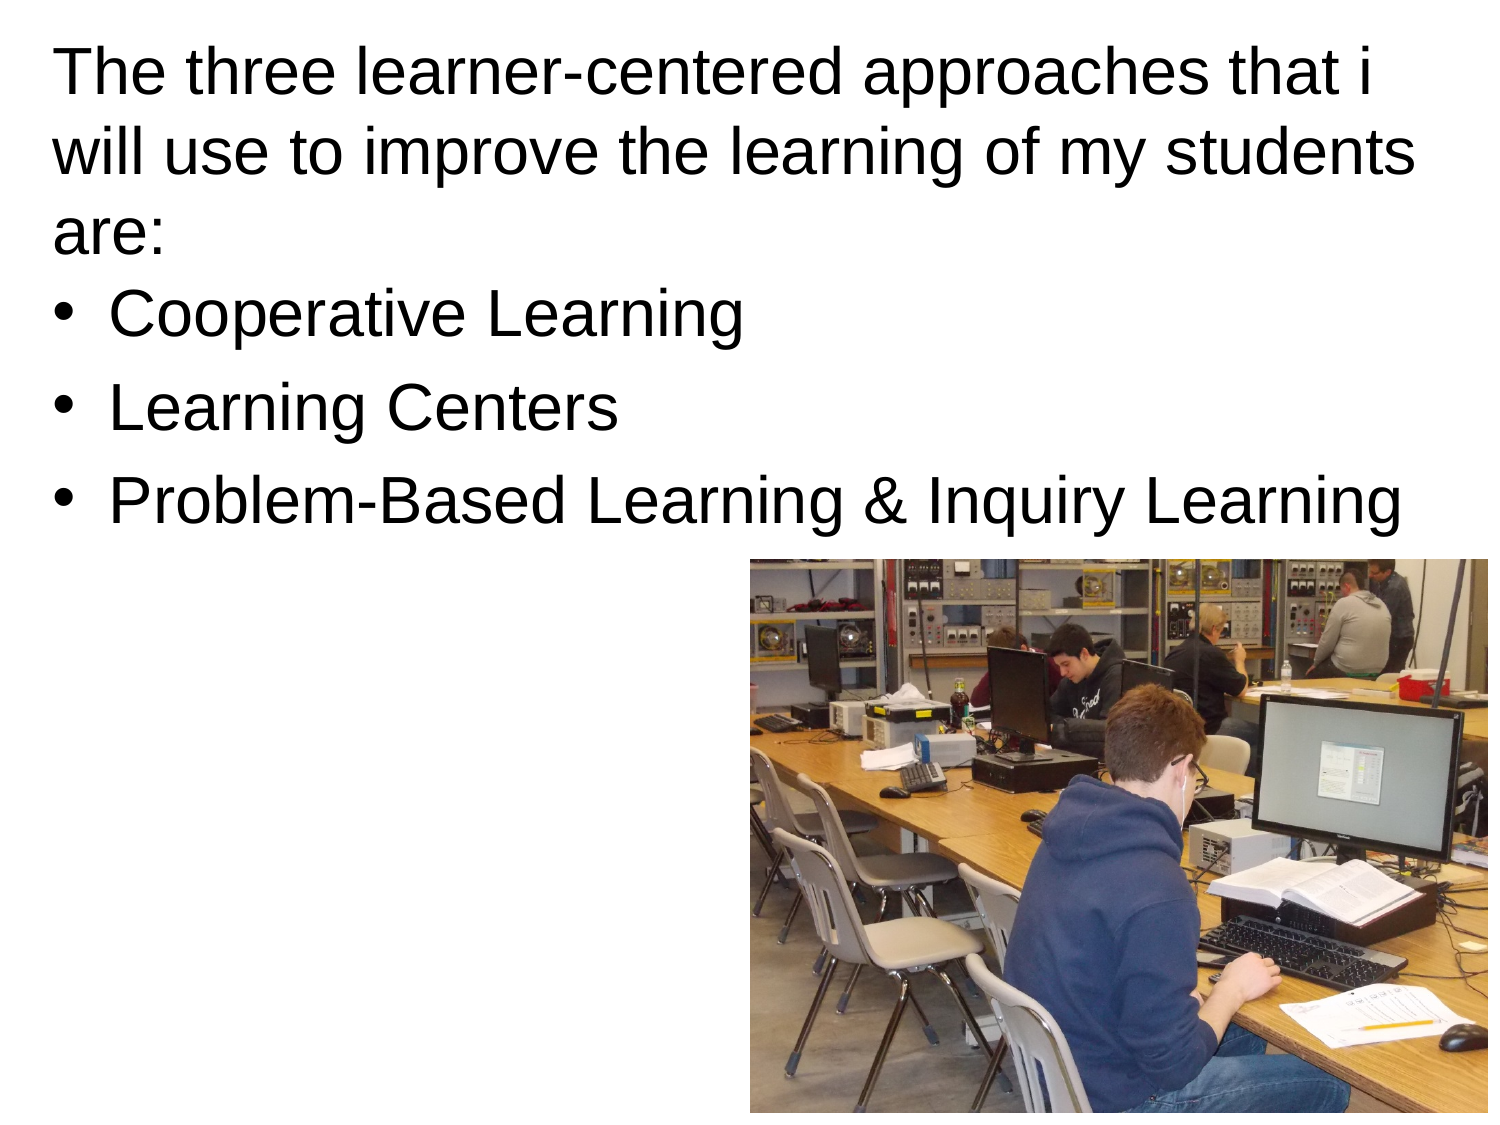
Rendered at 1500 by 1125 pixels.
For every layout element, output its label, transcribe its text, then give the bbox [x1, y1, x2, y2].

picture [749, 559, 1488, 1113]
title The three learner-centered approaches that i will use to improve the learning of my students are: [37, 37, 1463, 262]
list Cooperative Learning Learning Centers Problem-Based Learning & Inquiry Learning [37, 262, 1463, 975]
